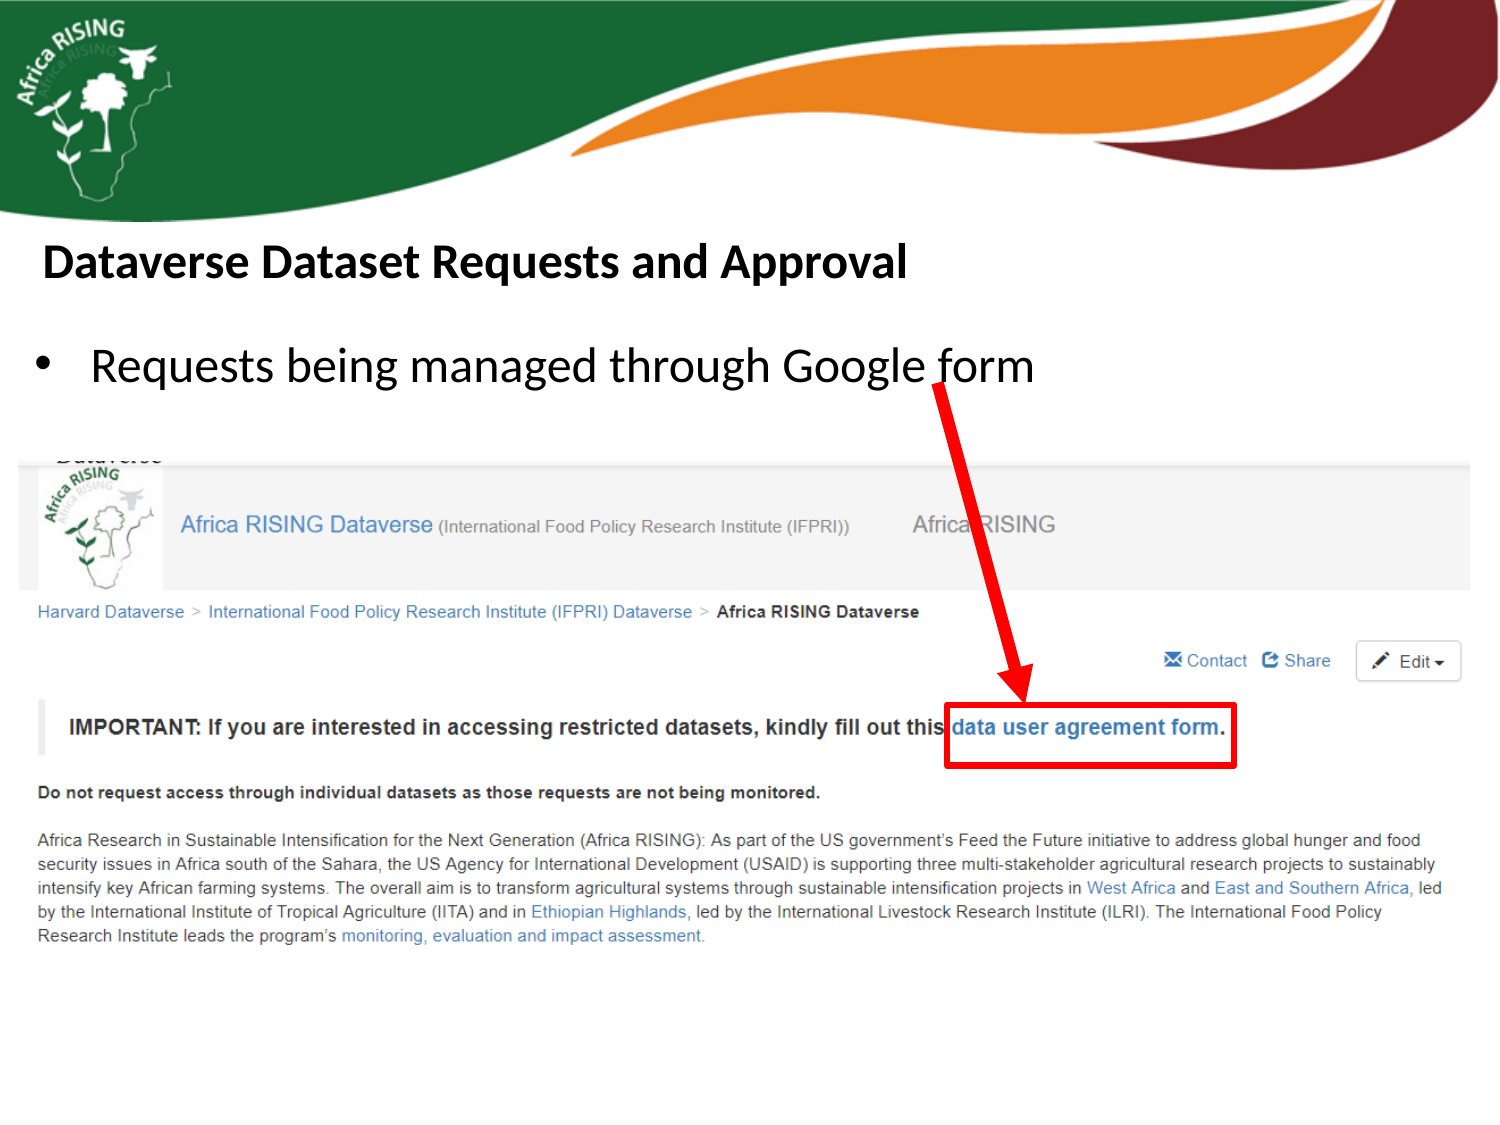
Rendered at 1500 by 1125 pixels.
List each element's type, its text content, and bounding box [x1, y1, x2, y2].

picture [17, 461, 1471, 962]
text_box Dataverse Dataset Requests and Approval [27, 221, 1303, 297]
text_box Requests being managed through Google form [19, 324, 1481, 400]
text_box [937, 382, 1026, 705]
picture [0, 0, 1499, 222]
